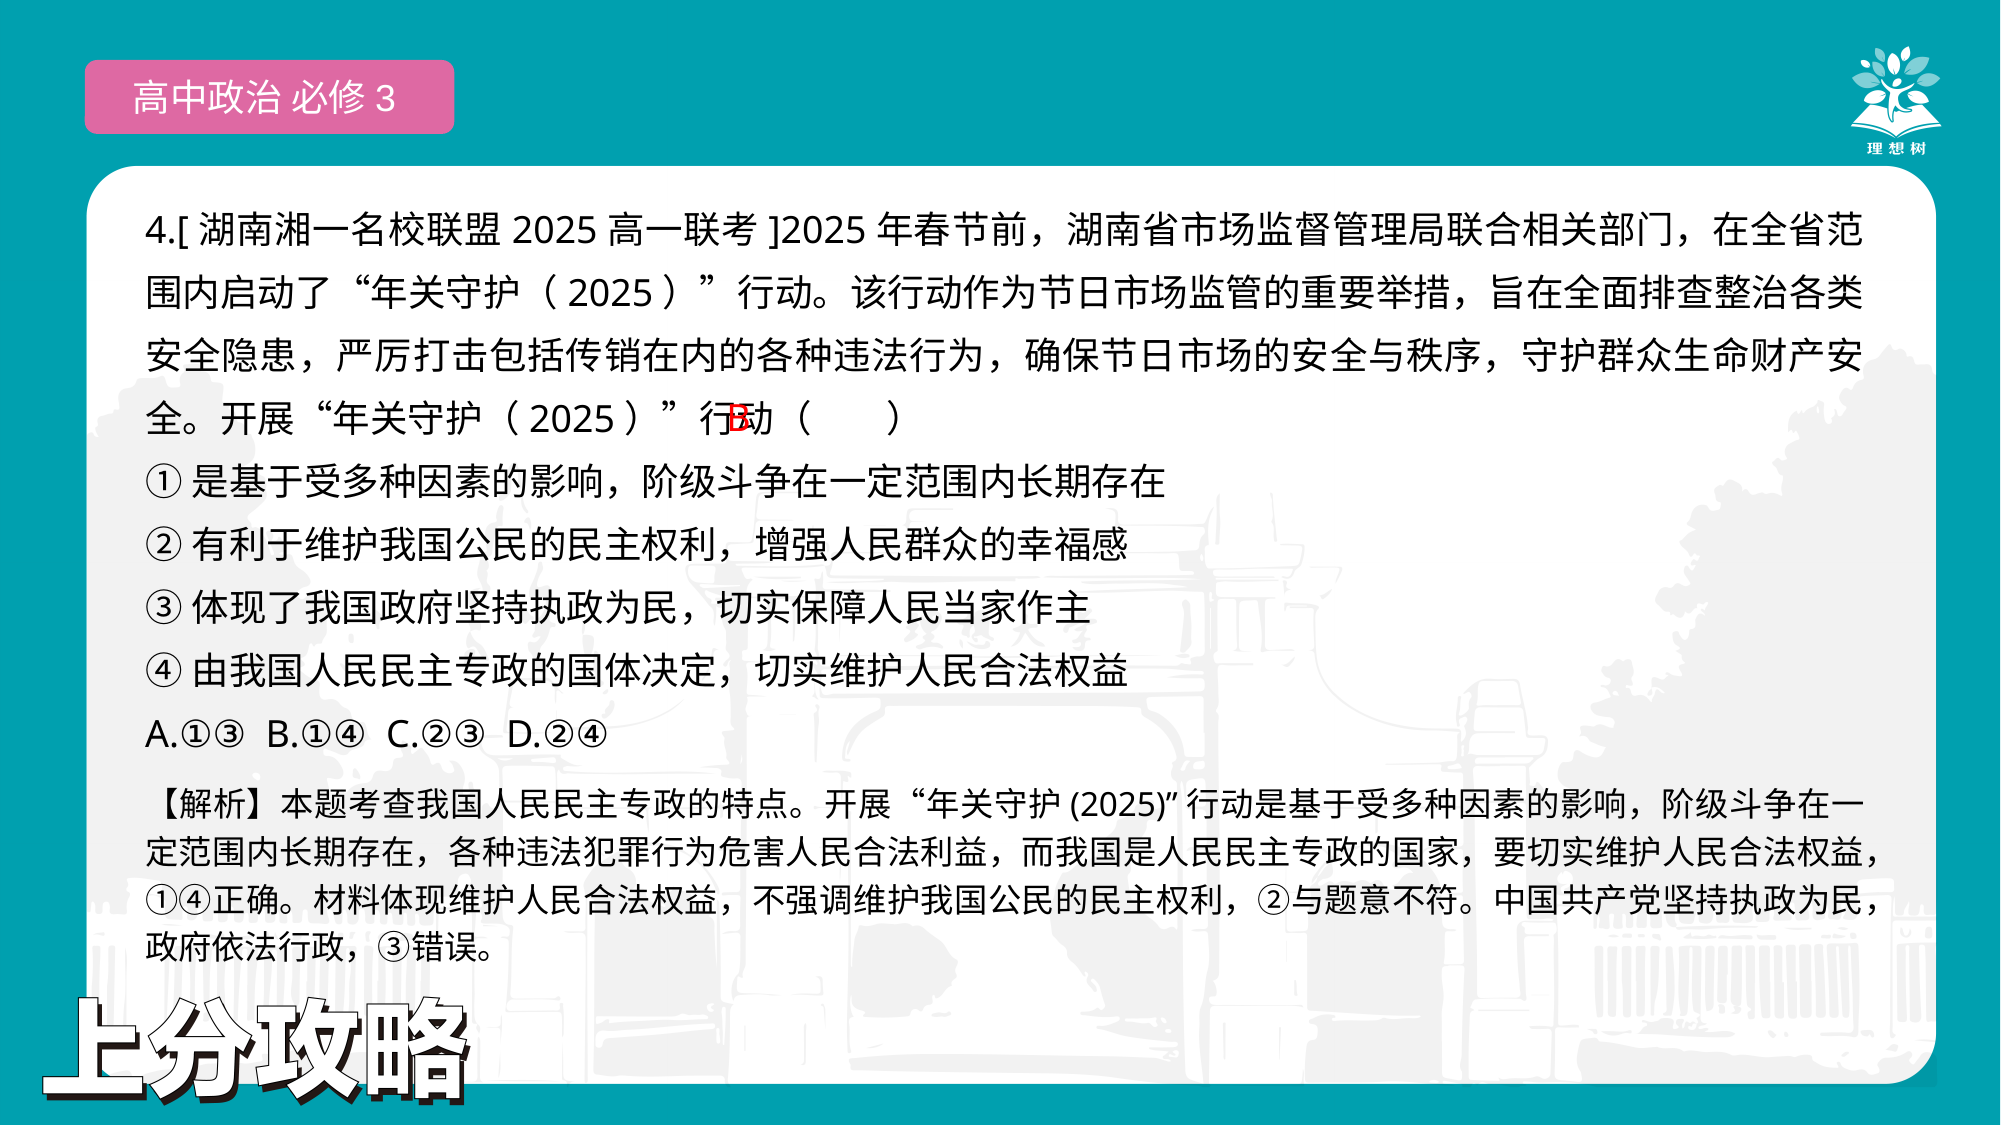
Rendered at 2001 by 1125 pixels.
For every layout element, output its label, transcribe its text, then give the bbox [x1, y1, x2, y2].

text_box 【解析】本题考查我国人民民主专政的特点。开展“年关守护(2025)”行动是基于受多种因素的影响，阶级斗争在一定范围内长期存在，各种违法犯罪行为危害人民合法利益，而我国是人民民主专政的国家，要切实维护人民合法权益，①④正确。材料体现维护人民合法权益，不强调维护我国公民的民主权利，②与题意不符。中国共产党坚持执政为民，政府依法行政，③错误。 [130, 767, 1880, 974]
text_box 高中政治 必修3 [83, 58, 456, 135]
picture [0, 0, 2001, 1125]
text_box B [701, 363, 819, 447]
text_box 4.[湖南湘一名校联盟2025高一联考]2025年春节前，湖南省市场监督管理局联合相关部门，在全省范围内启动了“年关守护（2025）”行动。该行动作为节日市场监管的重要举措，旨在全面排查整治各类安全隐患，严厉打击包括传销在内的各种违法行为，确保节日市场的安全与秩序，守护群众生命财产安全。开展“年关守护（2025）”行动（ ） ①是基于受多种因素的影响，阶级斗争在一定范围内长期存在 ②有利于维护我国公民的民主权利，增强人民群众的幸福感 ③体现了我国政府坚持执政为民，切实保障人民当家作主 ④由我国人民民主专政的国体决定，切实维护人民合法权益 A.①③ B.①④ C.②③ D.②④ [130, 180, 1880, 763]
